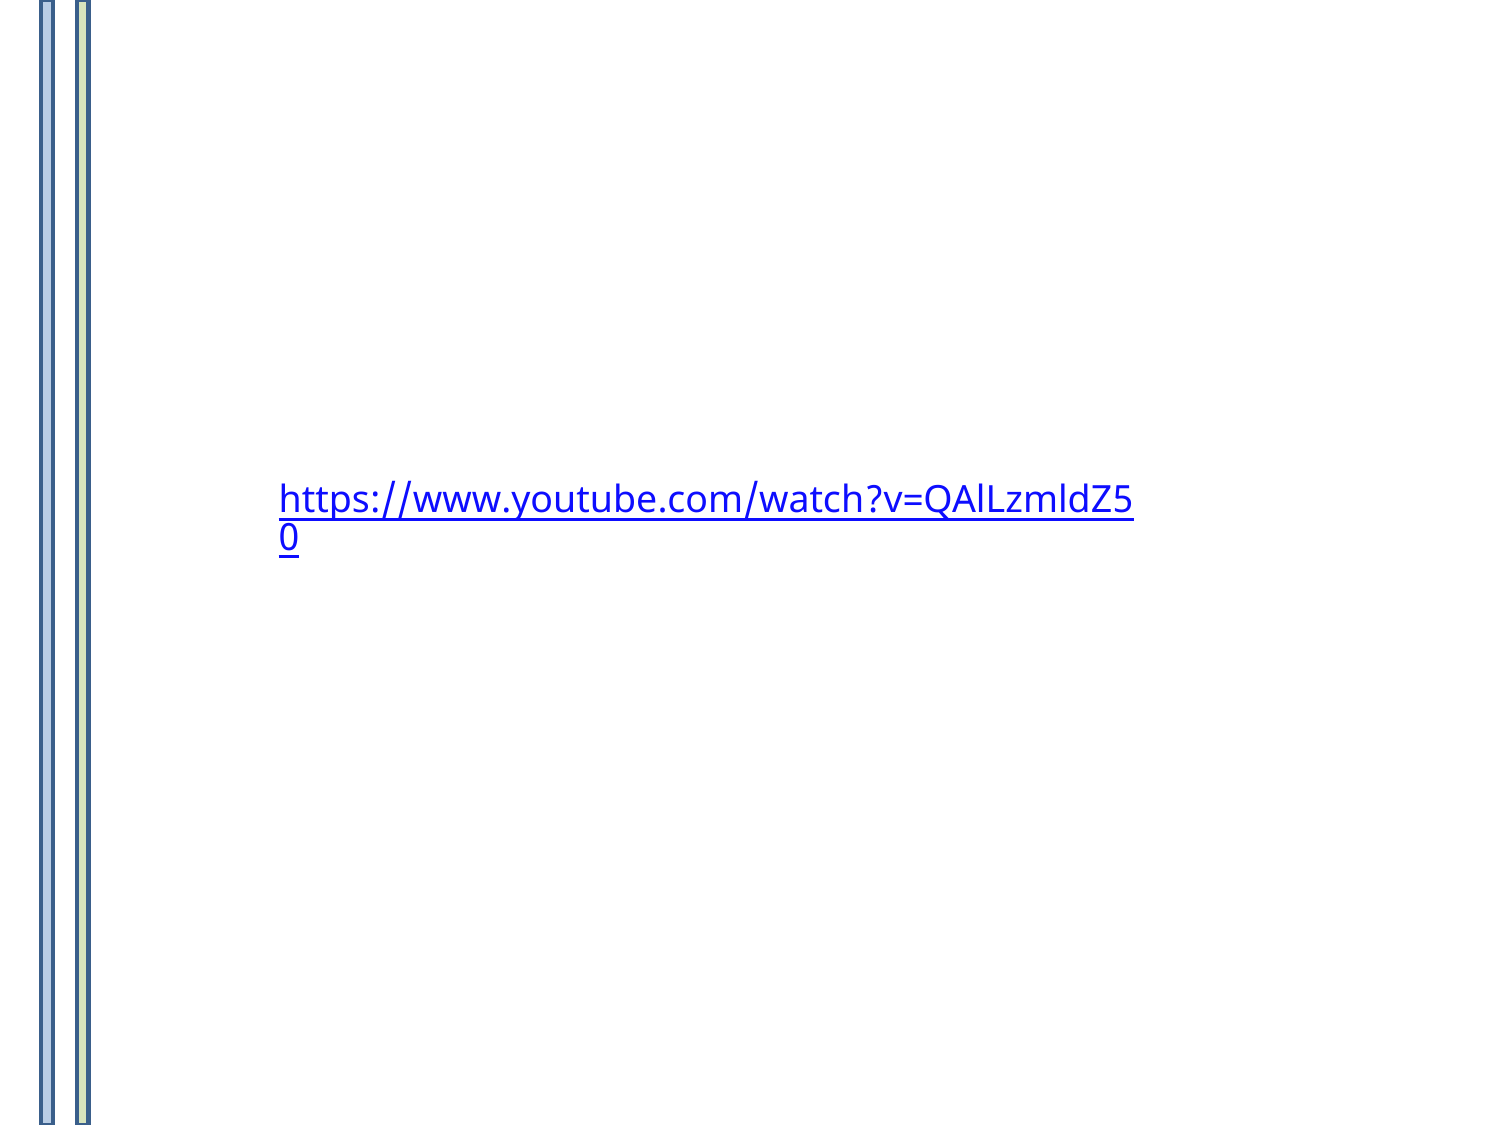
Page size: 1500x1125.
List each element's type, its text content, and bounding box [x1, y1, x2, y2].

text_box [75, 0, 91, 1125]
text_box https://www.youtube.com/watch?v=QAlLzmldZ50 [277, 467, 1170, 532]
text_box [39, 0, 55, 1125]
